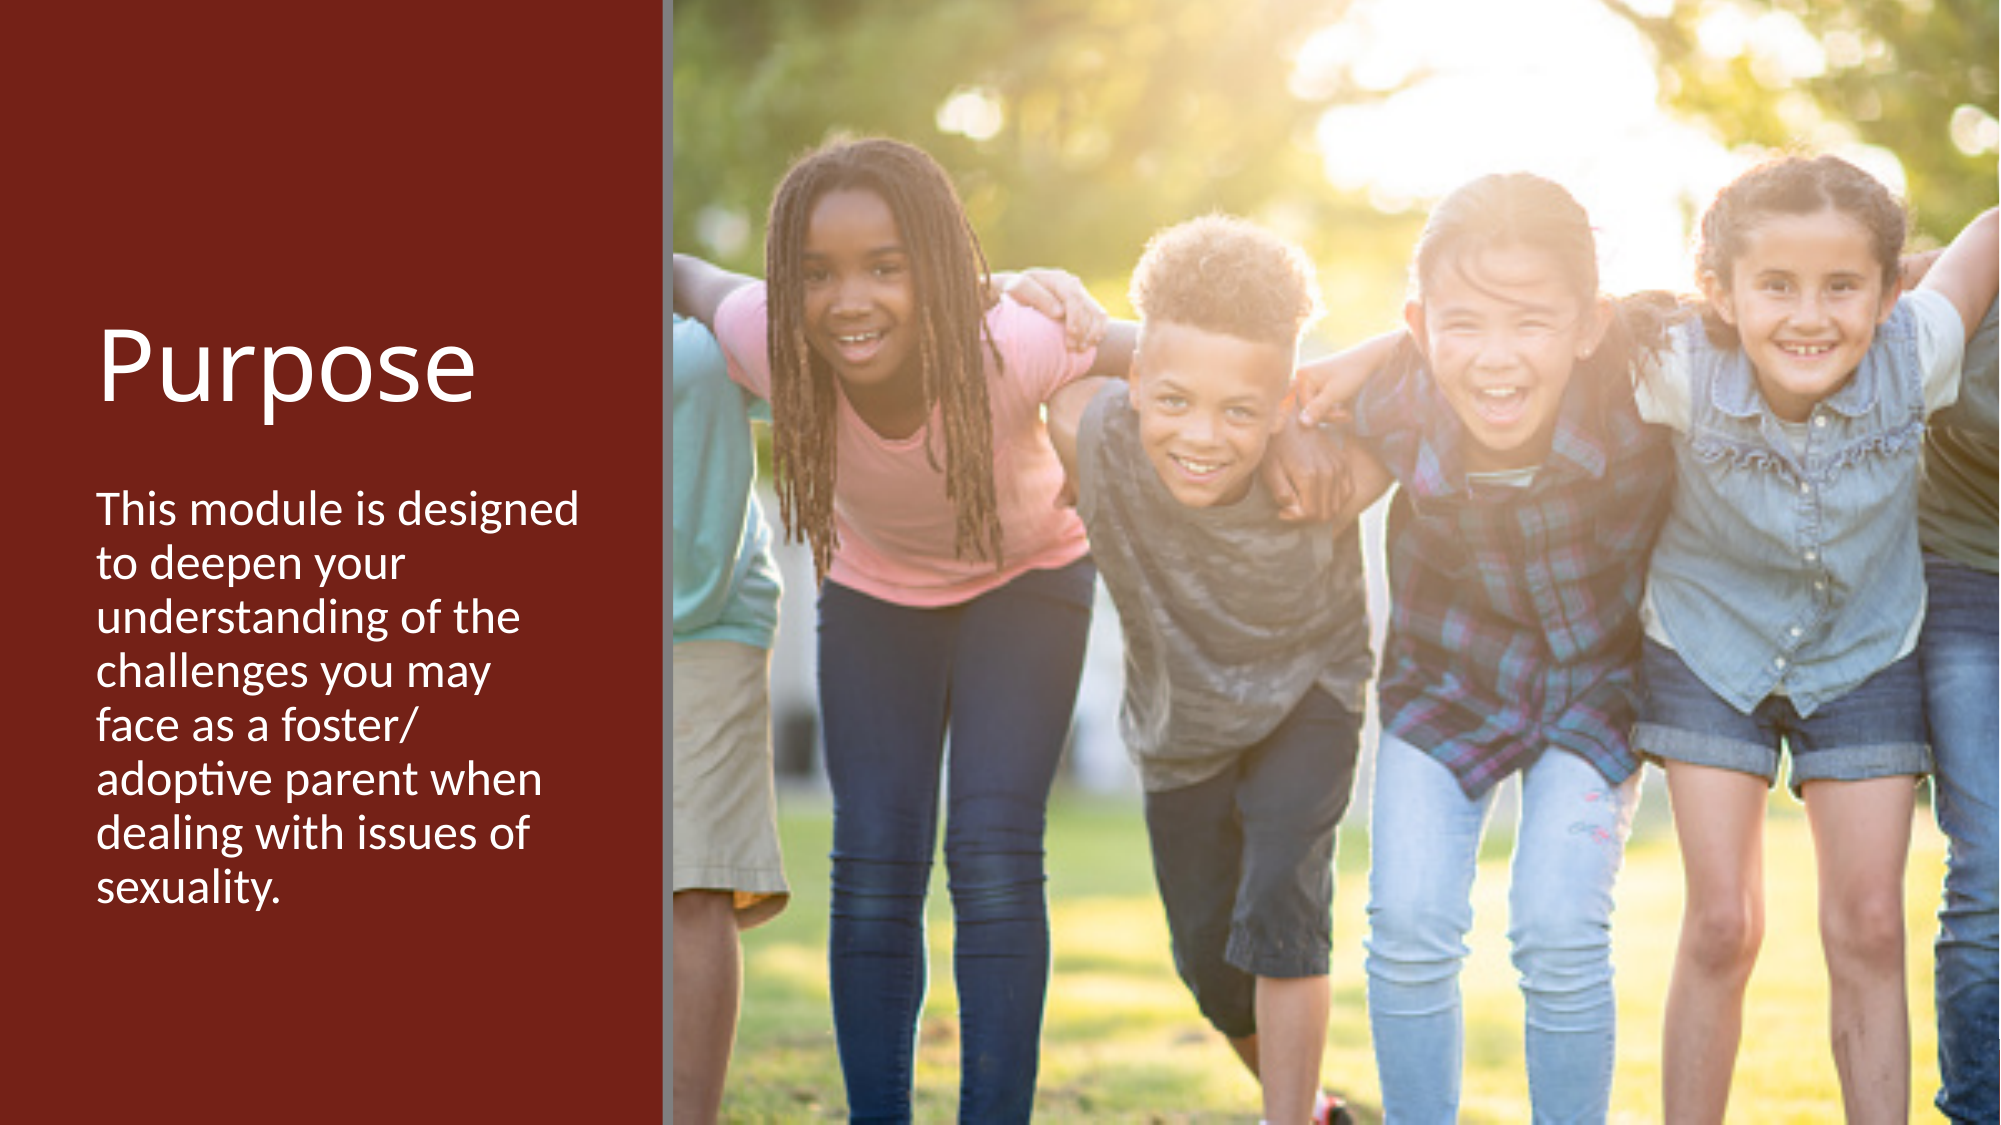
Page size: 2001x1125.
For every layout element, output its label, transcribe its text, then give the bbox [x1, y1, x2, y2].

title Purpose [80, 84, 587, 430]
text_box [661, 0, 667, 1125]
list This module is designed to deepen your understanding of the challenges you may face as a foster/ adoptive parent when dealing with issues of sexuality. [80, 474, 587, 1023]
text_box [0, 0, 661, 1125]
picture [667, 0, 2000, 1125]
